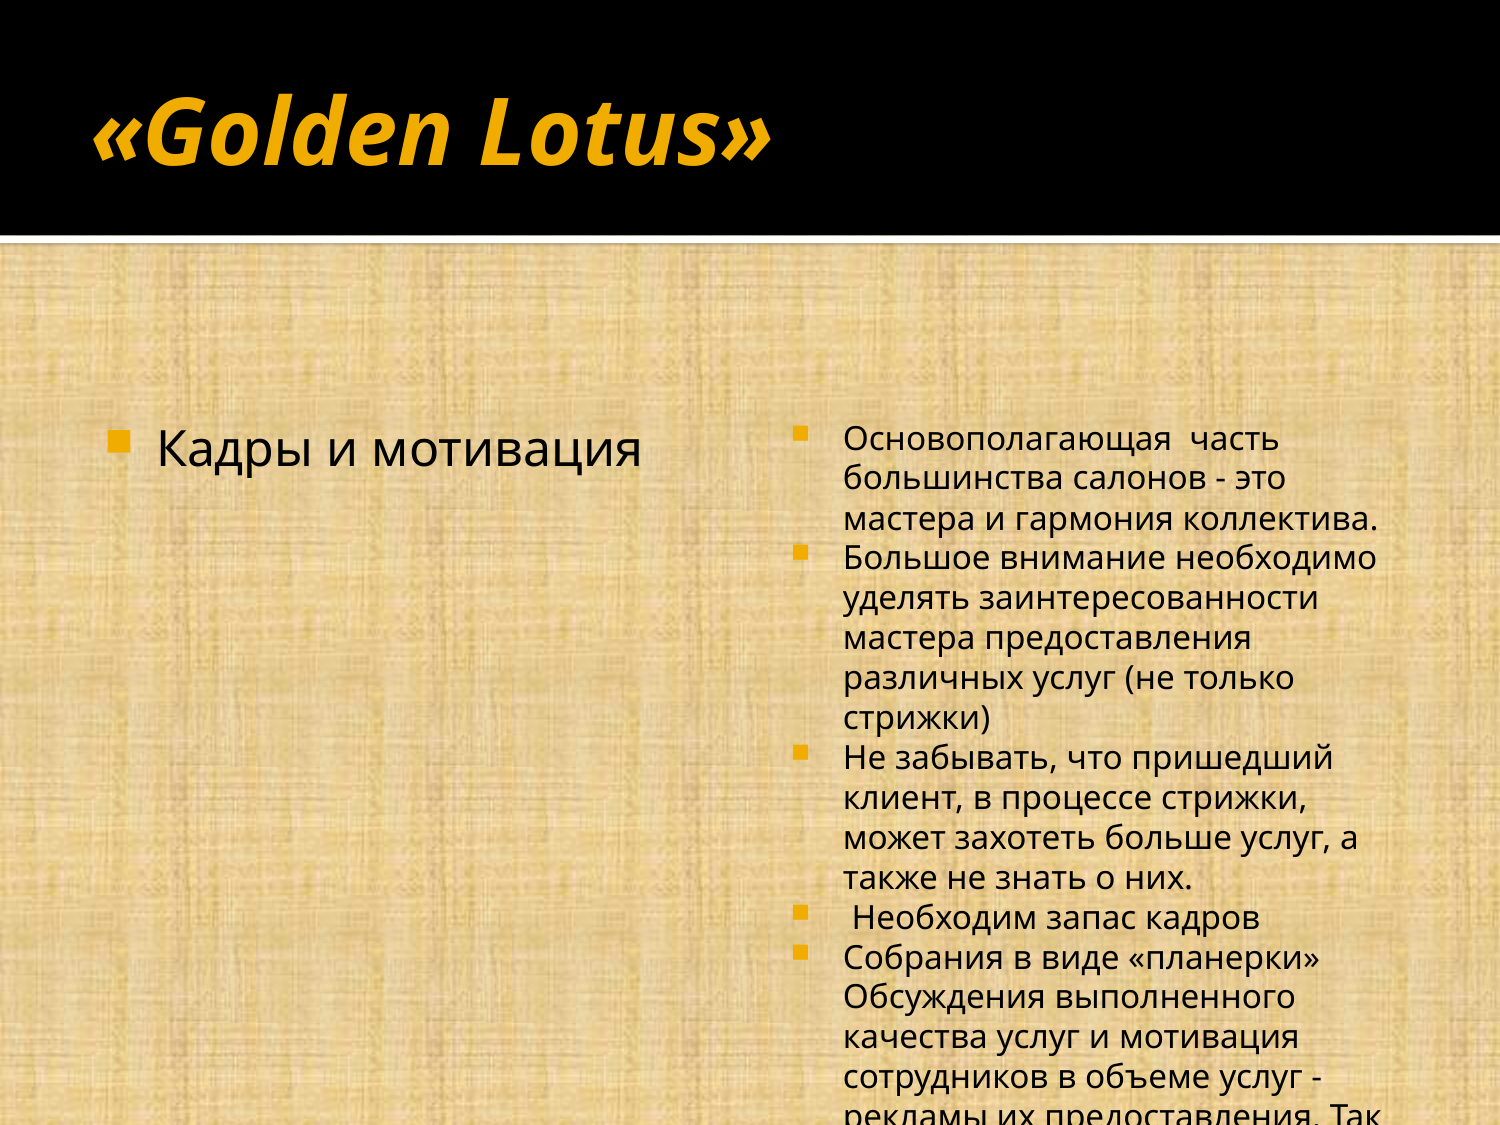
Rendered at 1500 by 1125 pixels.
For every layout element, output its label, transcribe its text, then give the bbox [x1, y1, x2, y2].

title «Golden Lotus» [75, 24, 1425, 231]
list Основополагающая часть большинства салонов - это мастера и гармония коллектива. Большое внимание необходимо уделять заинтересованности мастера предоставления различных услуг (не только стрижки) Не забывать, что пришедший клиент, в процессе стрижки, может захотеть больше услуг, а также не знать о них. Необходим запас кадров Собрания в виде «планерки» Обсуждения выполненного качества услуг и мотивация сотрудников в объеме услуг - рекламы их предоставления. Так же самоотдача каждого мастера. [761, 401, 1425, 1094]
picture [0, 244, 1500, 1125]
list Кадры и мотивация [75, 401, 738, 1050]
